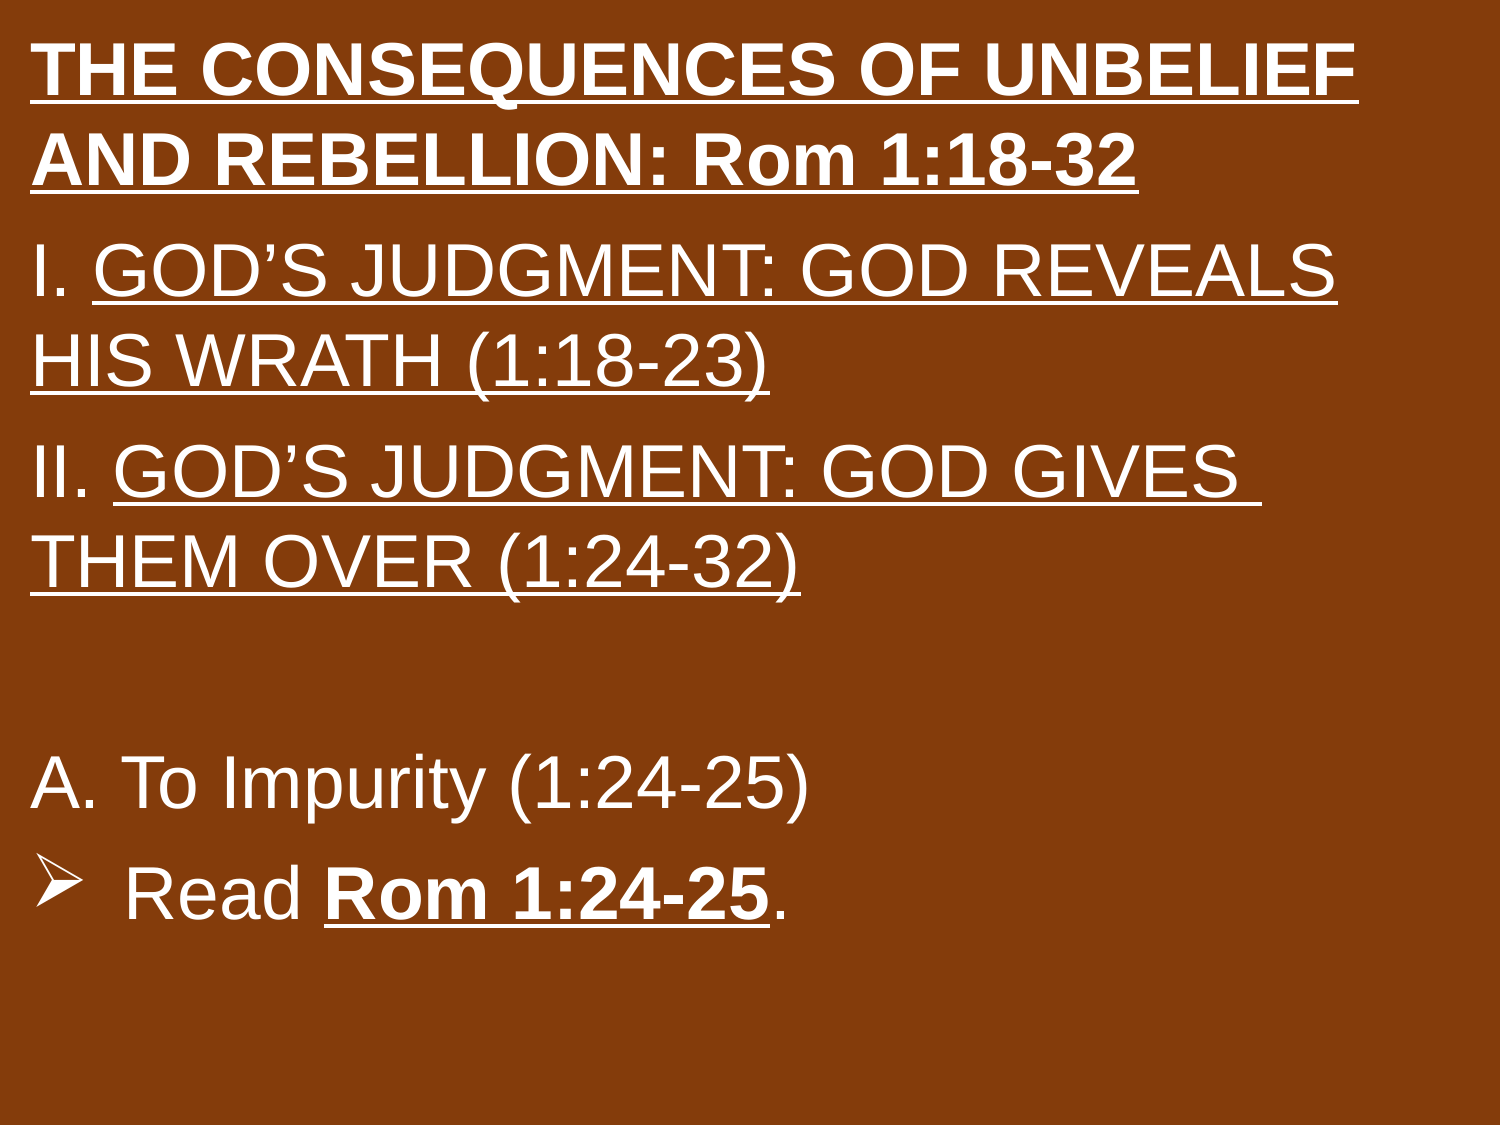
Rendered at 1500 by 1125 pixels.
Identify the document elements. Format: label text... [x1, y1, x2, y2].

subtitle THE CONSEQUENCES OF UNBELIEF AND REBELLION: Rom 1:18-32 I. GOD’S JUDGMENT: GOD REVEALS HIS WRATH (1:18-23) II. GOD’S JUDGMENT: GOD GIVES THEM OVER (1:24-32) A. To Impurity (1:24-25) Read Rom 1:24-25. [15, 13, 1485, 1110]
